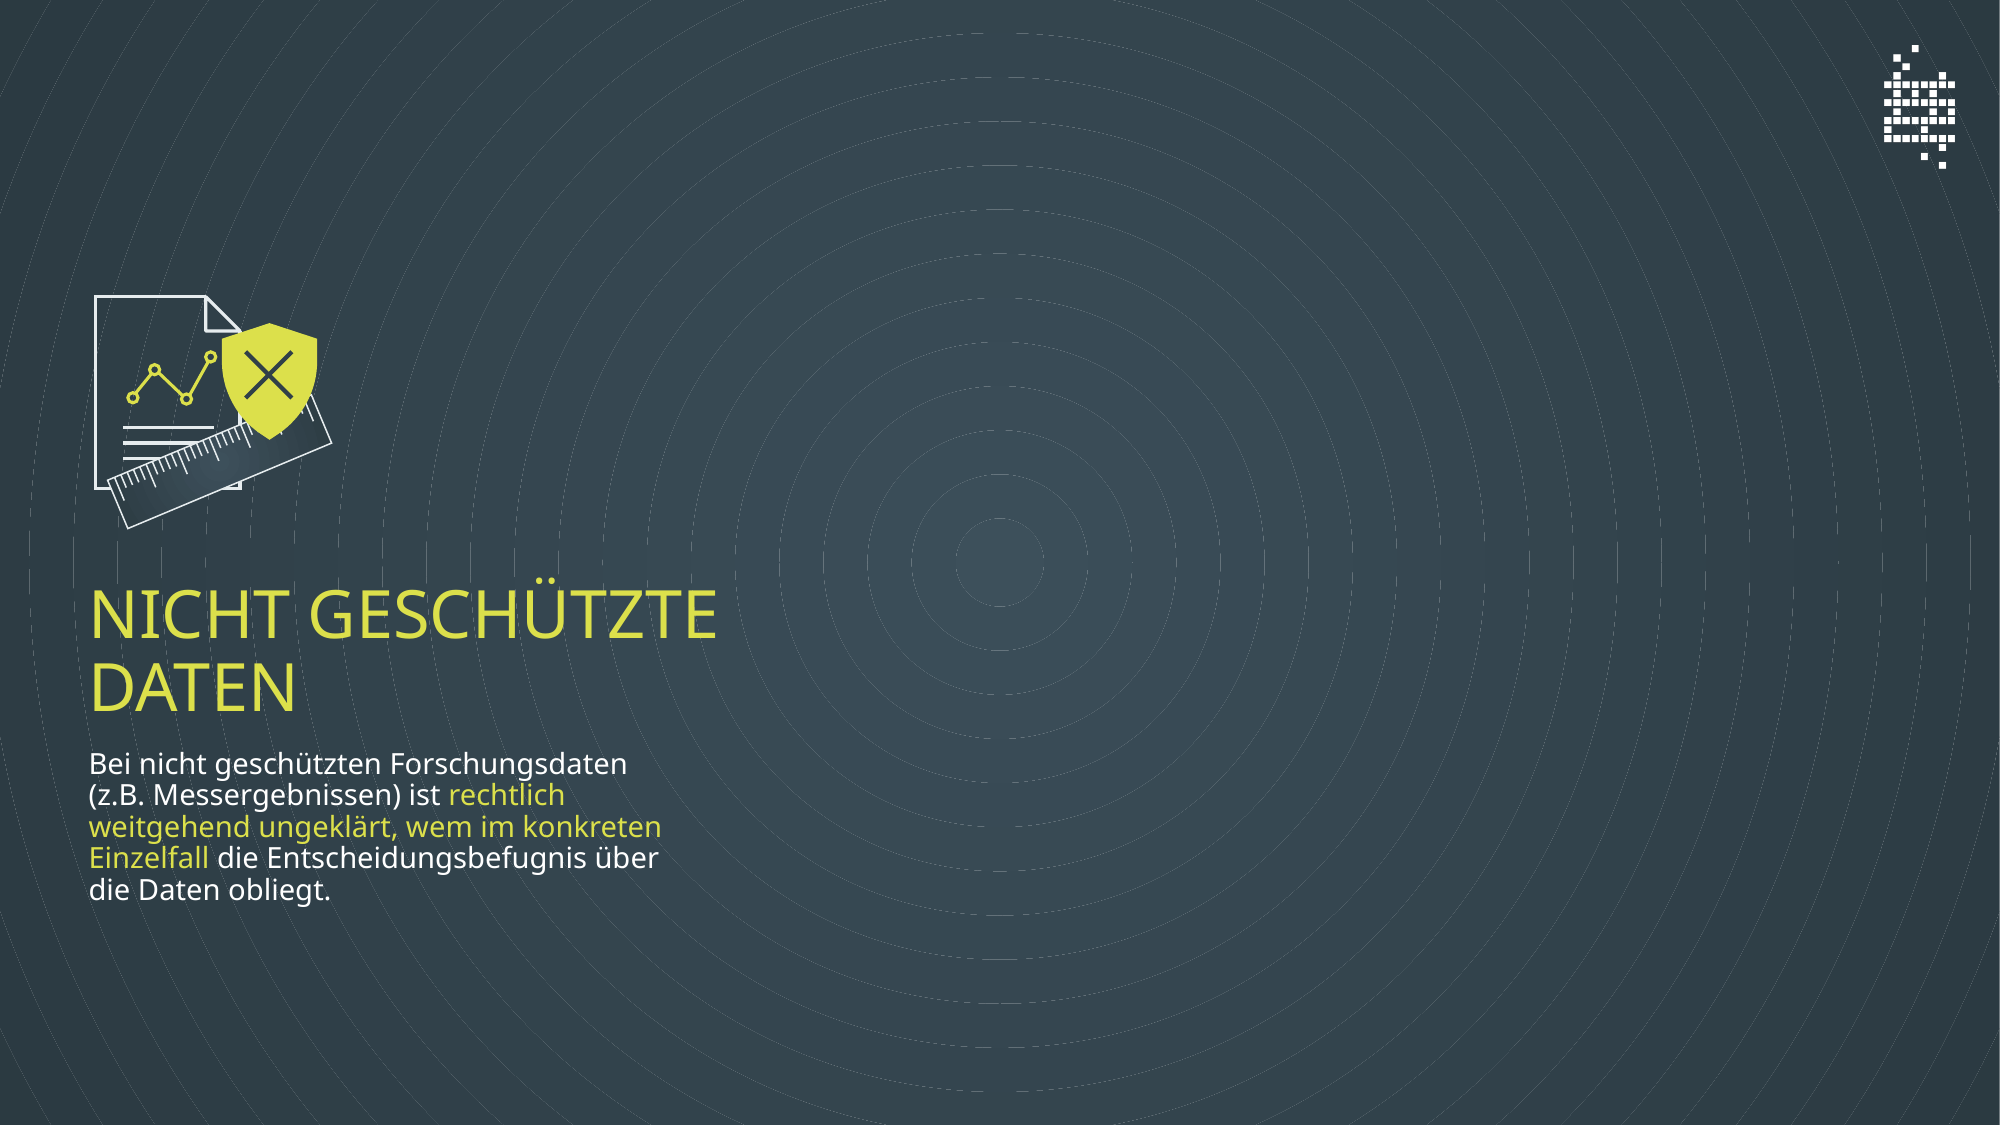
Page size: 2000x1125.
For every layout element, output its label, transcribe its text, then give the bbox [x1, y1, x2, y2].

text_box [0, 0, 2000, 1125]
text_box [95, 296, 240, 488]
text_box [223, 324, 315, 438]
list Bei nicht geschützten Forschungsdaten (z.B. Messergebnissen) ist rechtlich weitgehend ungeklärt, wem im konkreten Einzelfall die Entscheidungsbefugnis über die Daten obliegt. [88, 483, 674, 985]
text_box Nicht geschützte Daten [88, 509, 647, 581]
picture [1884, 45, 1955, 169]
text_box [107, 434, 331, 489]
